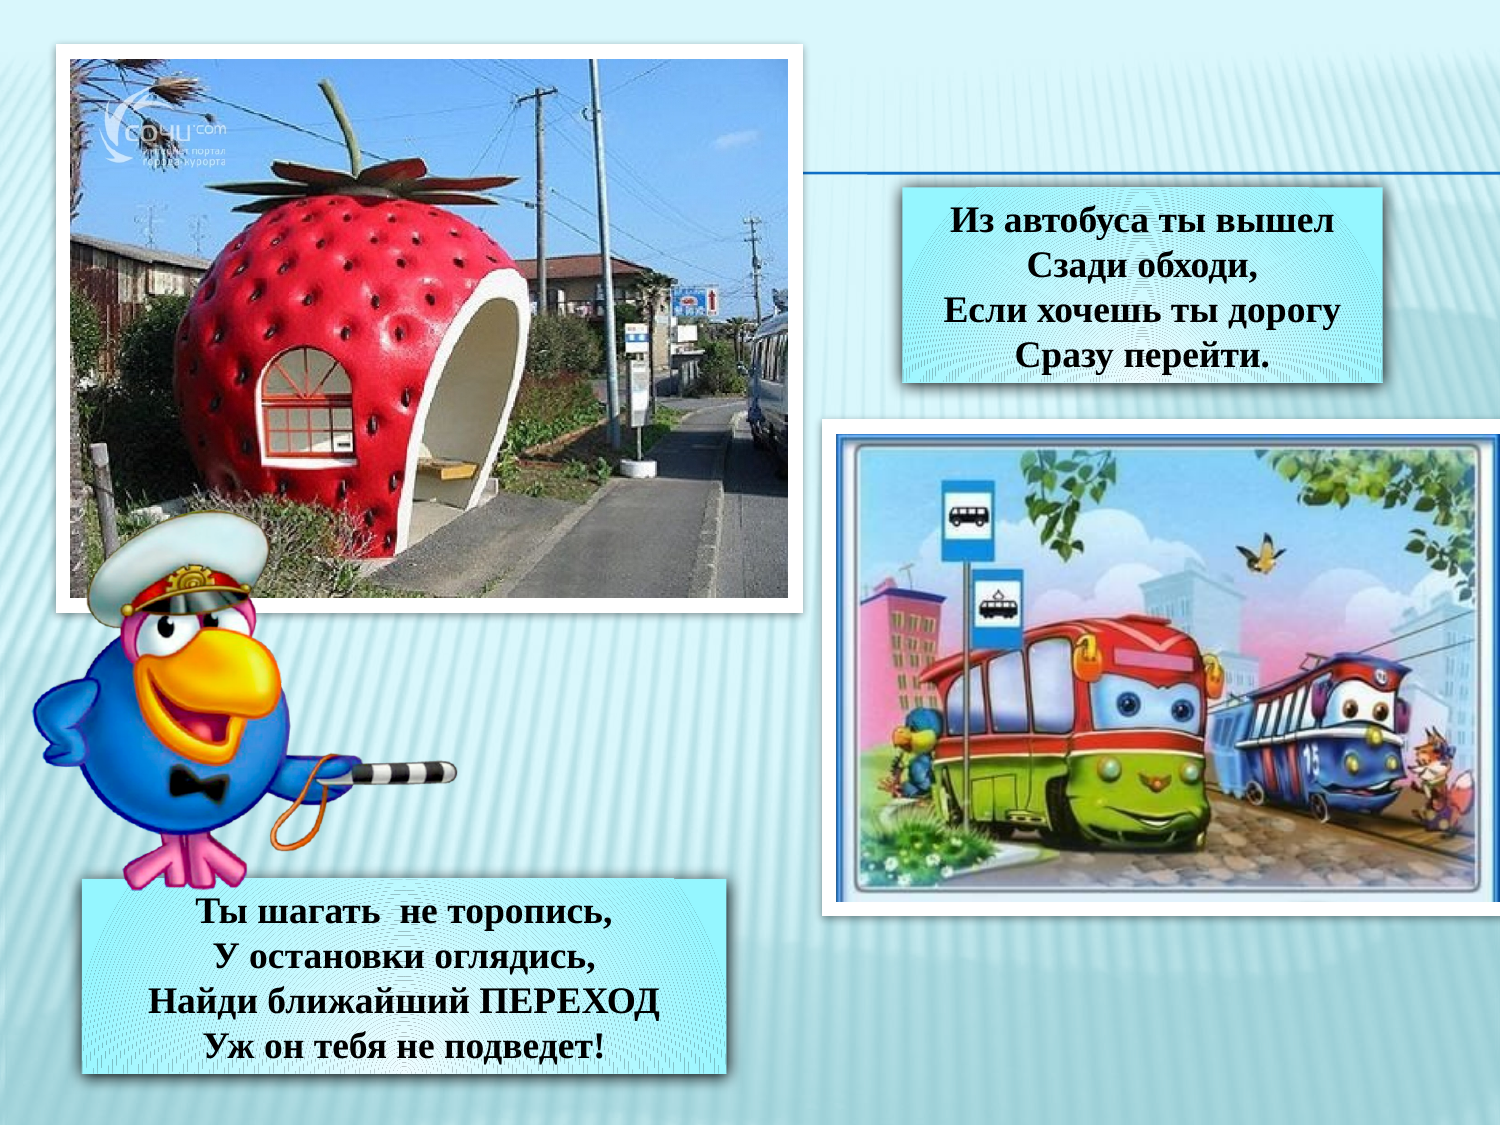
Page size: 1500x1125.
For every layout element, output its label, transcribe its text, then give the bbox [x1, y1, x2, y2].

picture [23, 58, 789, 903]
text_box Ты шагать не торопись, У остановки оглядись, Найди ближайший ПЕРЕХОД Уж он тебя не подведет! [81, 878, 727, 1074]
text_box Из автобуса ты вышел Сзади обходи, Если хочешь ты дорогу Сразу перейти. [902, 187, 1383, 383]
picture [836, 433, 1500, 902]
